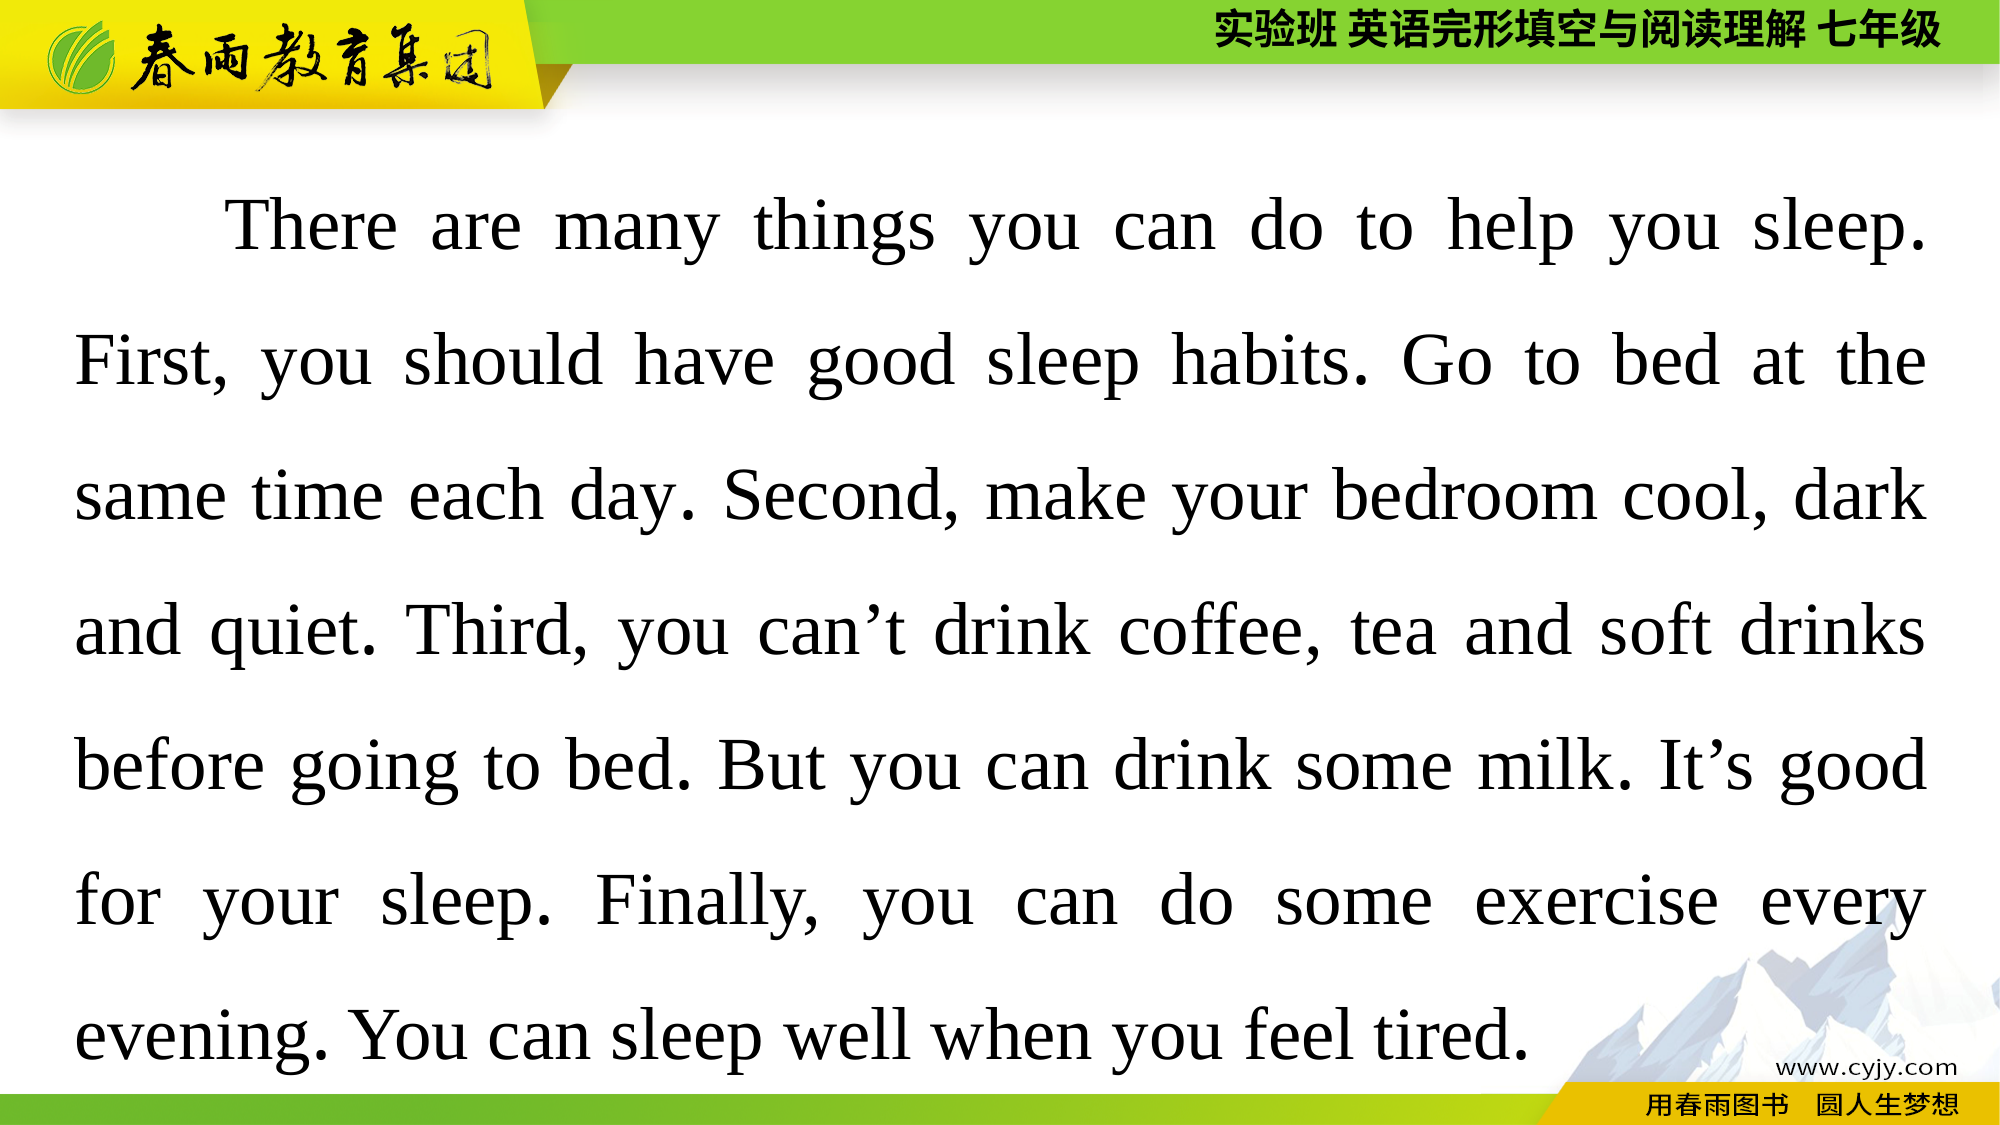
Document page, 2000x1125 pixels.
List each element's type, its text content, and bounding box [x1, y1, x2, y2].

list There are many things you can do to help you sleep. First, you should have good sleep habits. Go to bed at the same time each day. Second, make your bedroom cool, dark and quiet. Third, you can’t drink coffee, tea and soft drinks before going to bed. But you can drink some milk. It’s good for your sleep. Finally, you can do some exercise every evening. You can sleep well when you feel tired. [59, 122, 1944, 1075]
picture [0, 0, 2000, 1125]
